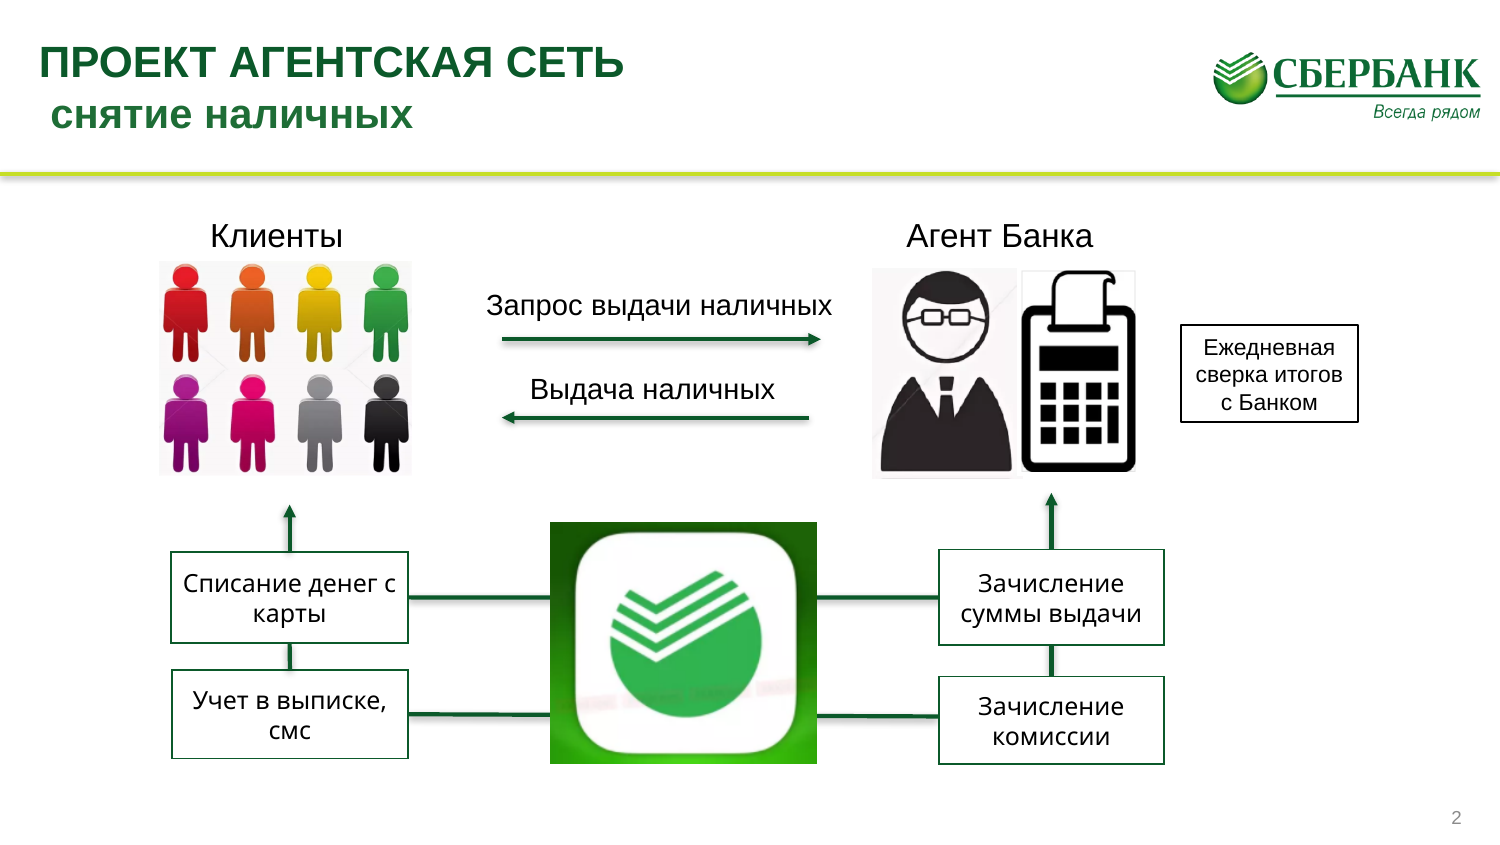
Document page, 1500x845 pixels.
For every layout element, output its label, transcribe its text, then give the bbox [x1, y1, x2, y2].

picture [872, 268, 1141, 479]
text_box Зачисление комиссии [938, 676, 1164, 764]
text_box Списание денег с карты [171, 551, 409, 643]
text_box Ежедневная сверка итогов с Банком [1180, 325, 1358, 423]
text_box Зачисление суммы выдачи [938, 549, 1047, 645]
title ПРОЕКТ АГЕНТСКАЯ СЕТЬ снятие наличных [38, 1, 1194, 170]
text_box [822, 713, 940, 717]
text_box Учет в выписке, смс [171, 669, 409, 759]
slide_number 2 [1451, 794, 1491, 840]
text_box Агент Банка [891, 206, 1140, 262]
picture [1205, 39, 1491, 132]
picture [550, 522, 817, 764]
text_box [407, 713, 545, 717]
text_box Запрос выдачи наличных [471, 278, 867, 329]
picture [159, 261, 413, 477]
text_box Выдача наличных [514, 362, 819, 413]
text_box Зачисление суммы выдачи [1055, 549, 1164, 645]
text_box Клиенты [195, 206, 408, 260]
